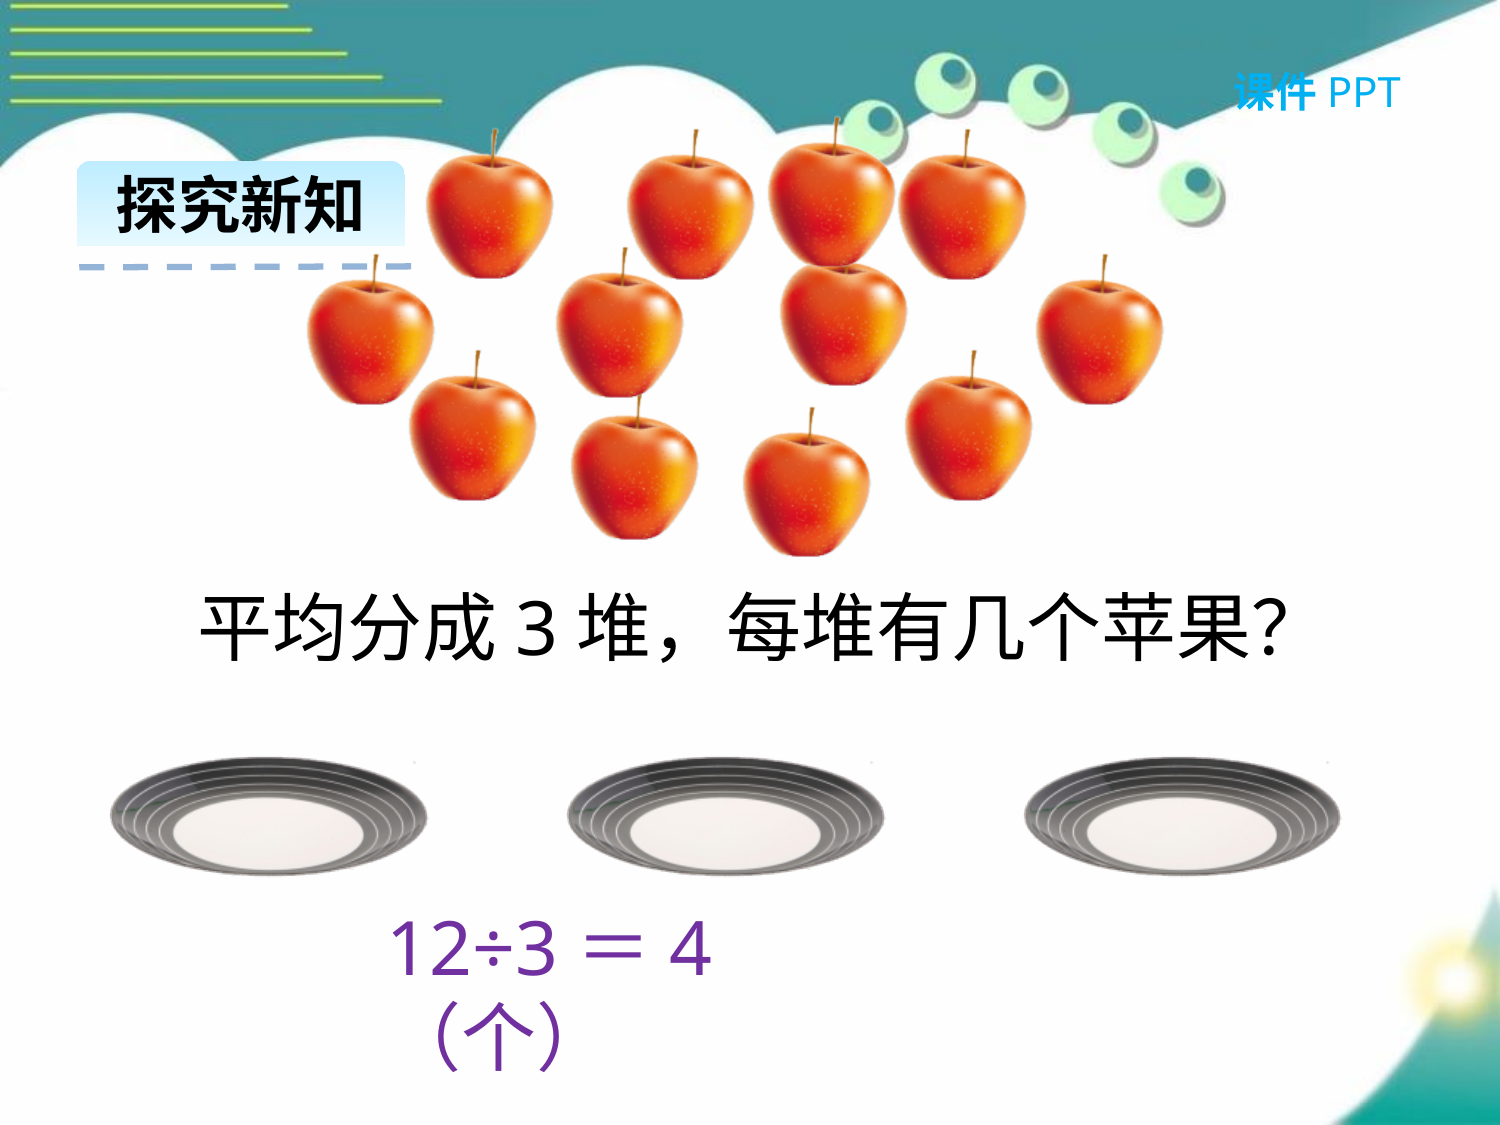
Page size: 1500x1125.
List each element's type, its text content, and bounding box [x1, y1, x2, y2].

text_box 平均分成3堆，每堆有几个苹果？ [182, 573, 1343, 679]
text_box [76, 160, 420, 268]
text_box 12÷3＝4（个） [371, 893, 958, 1088]
picture [0, 0, 1500, 1125]
text_box 课件PPT [1218, 58, 1418, 124]
